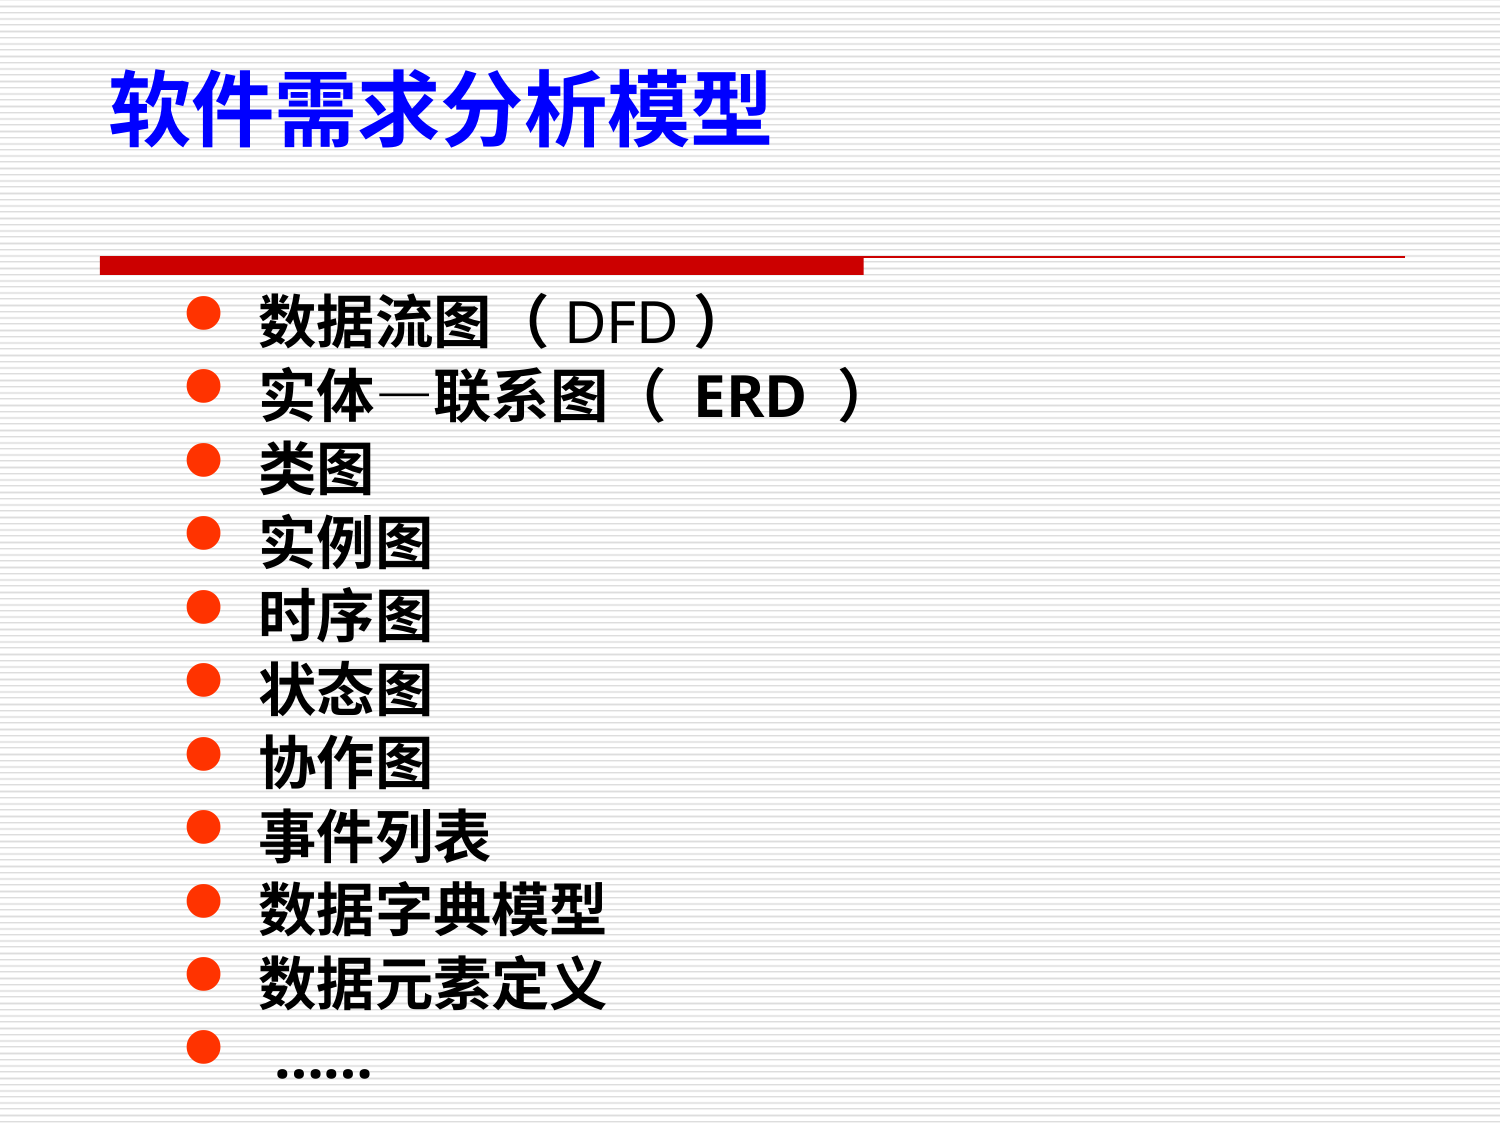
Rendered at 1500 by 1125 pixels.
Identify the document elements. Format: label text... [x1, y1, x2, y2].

text_box 数据流图（DFD） 实体―联系图（ ERD ） 类图 实例图 时序图 状态图 协作图 事件列表 数据字典模型 数据元素定义 …… [166, 274, 1030, 1094]
text_box 软件需求分析模型 [92, 30, 1343, 185]
picture [0, 0, 1500, 1125]
